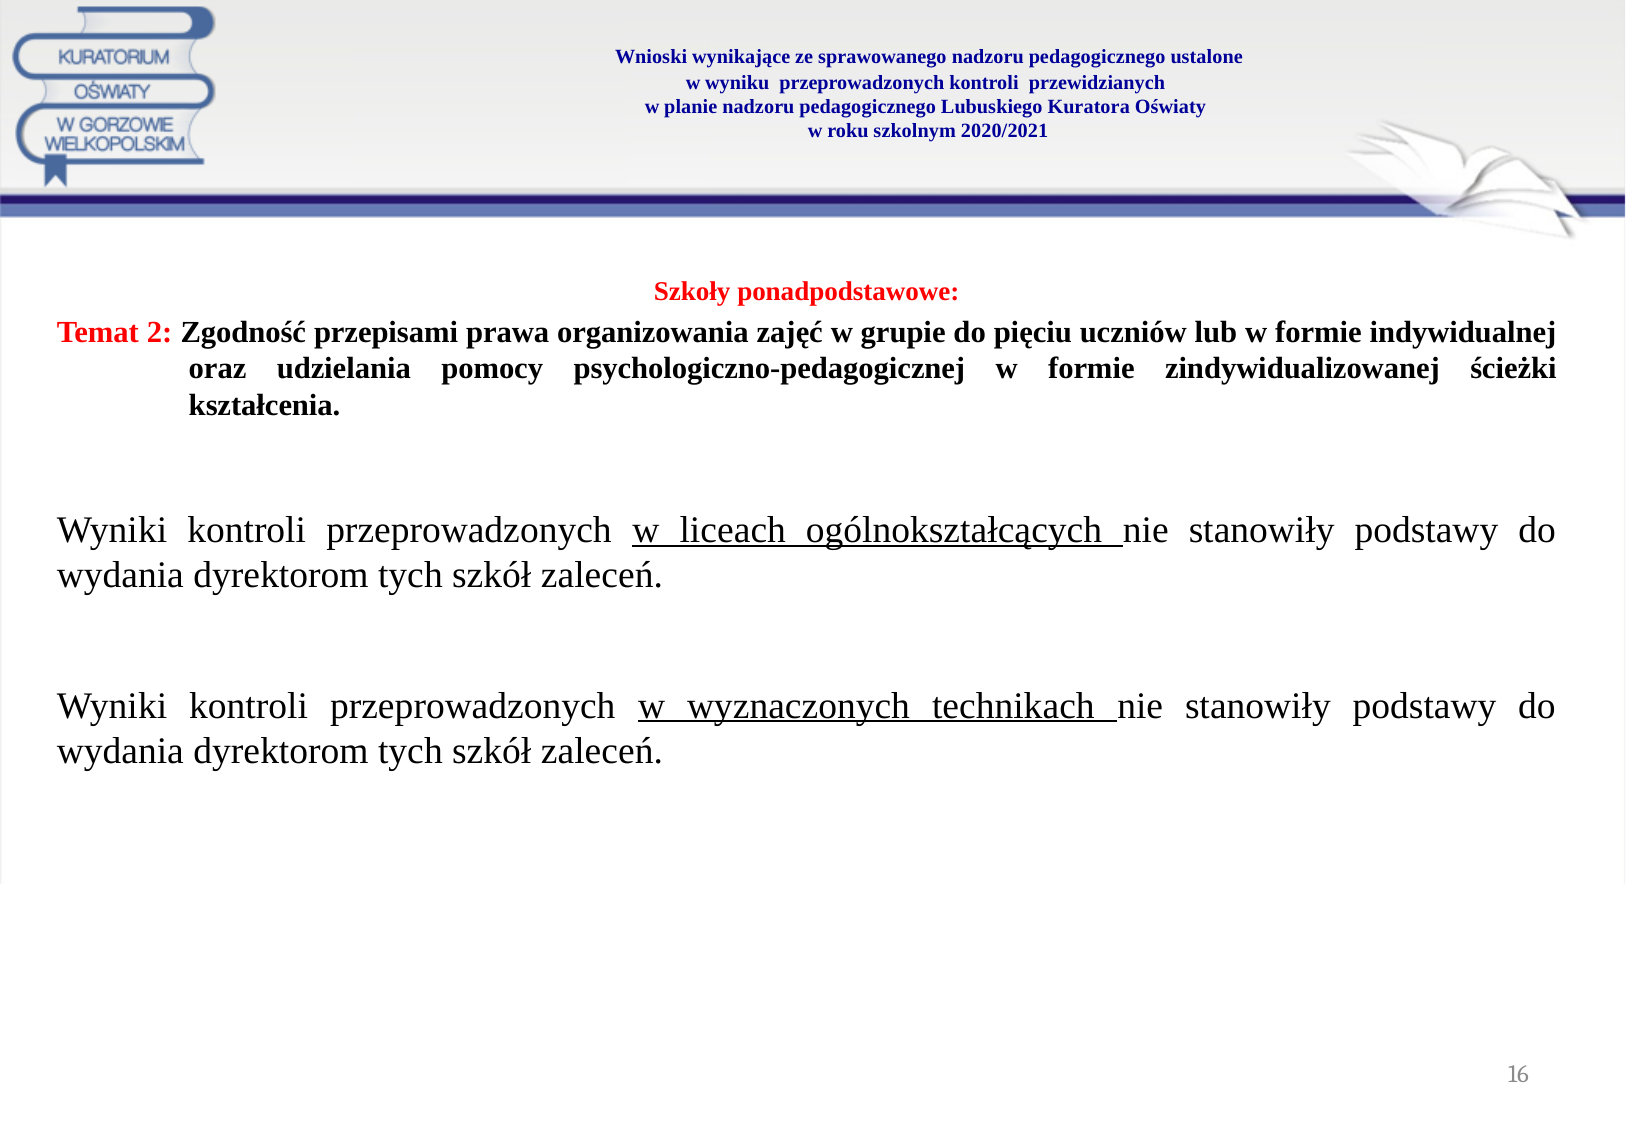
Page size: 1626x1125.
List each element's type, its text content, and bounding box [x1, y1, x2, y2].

slide_number 16 [1164, 1059, 1544, 1103]
title Wnioski wynikające ze sprawowanego nadzoru pedagogicznego ustalone w wyniku przeprowadzonych kontroli przewidzianych w planie nadzoru pedagogicznego Lubuskiego Kuratora Oświaty w roku szkolnym 2020/2021 [410, 25, 1447, 150]
text_box Szkoły ponadpodstawowe: Temat 2: Zgodność przepisami prawa organizowania zajęć w grupie do pięciu uczniów lub w formie indywidualnej oraz udzielania pomocy psychologiczno-pedagogicznej w formie zindywidualizowanej ścieżki kształcenia. Wyniki kontroli przeprowadzonych w liceach ogólnokształcących nie stanowiły podstawy do wydania dyrektorom tych szkół zaleceń. Wyniki kontroli przeprowadzonych w wyznaczonych technikach nie stanowiły podstawy do wydania dyrektorom tych szkół zaleceń. [44, 267, 1569, 1059]
picture [0, 0, 1626, 1125]
